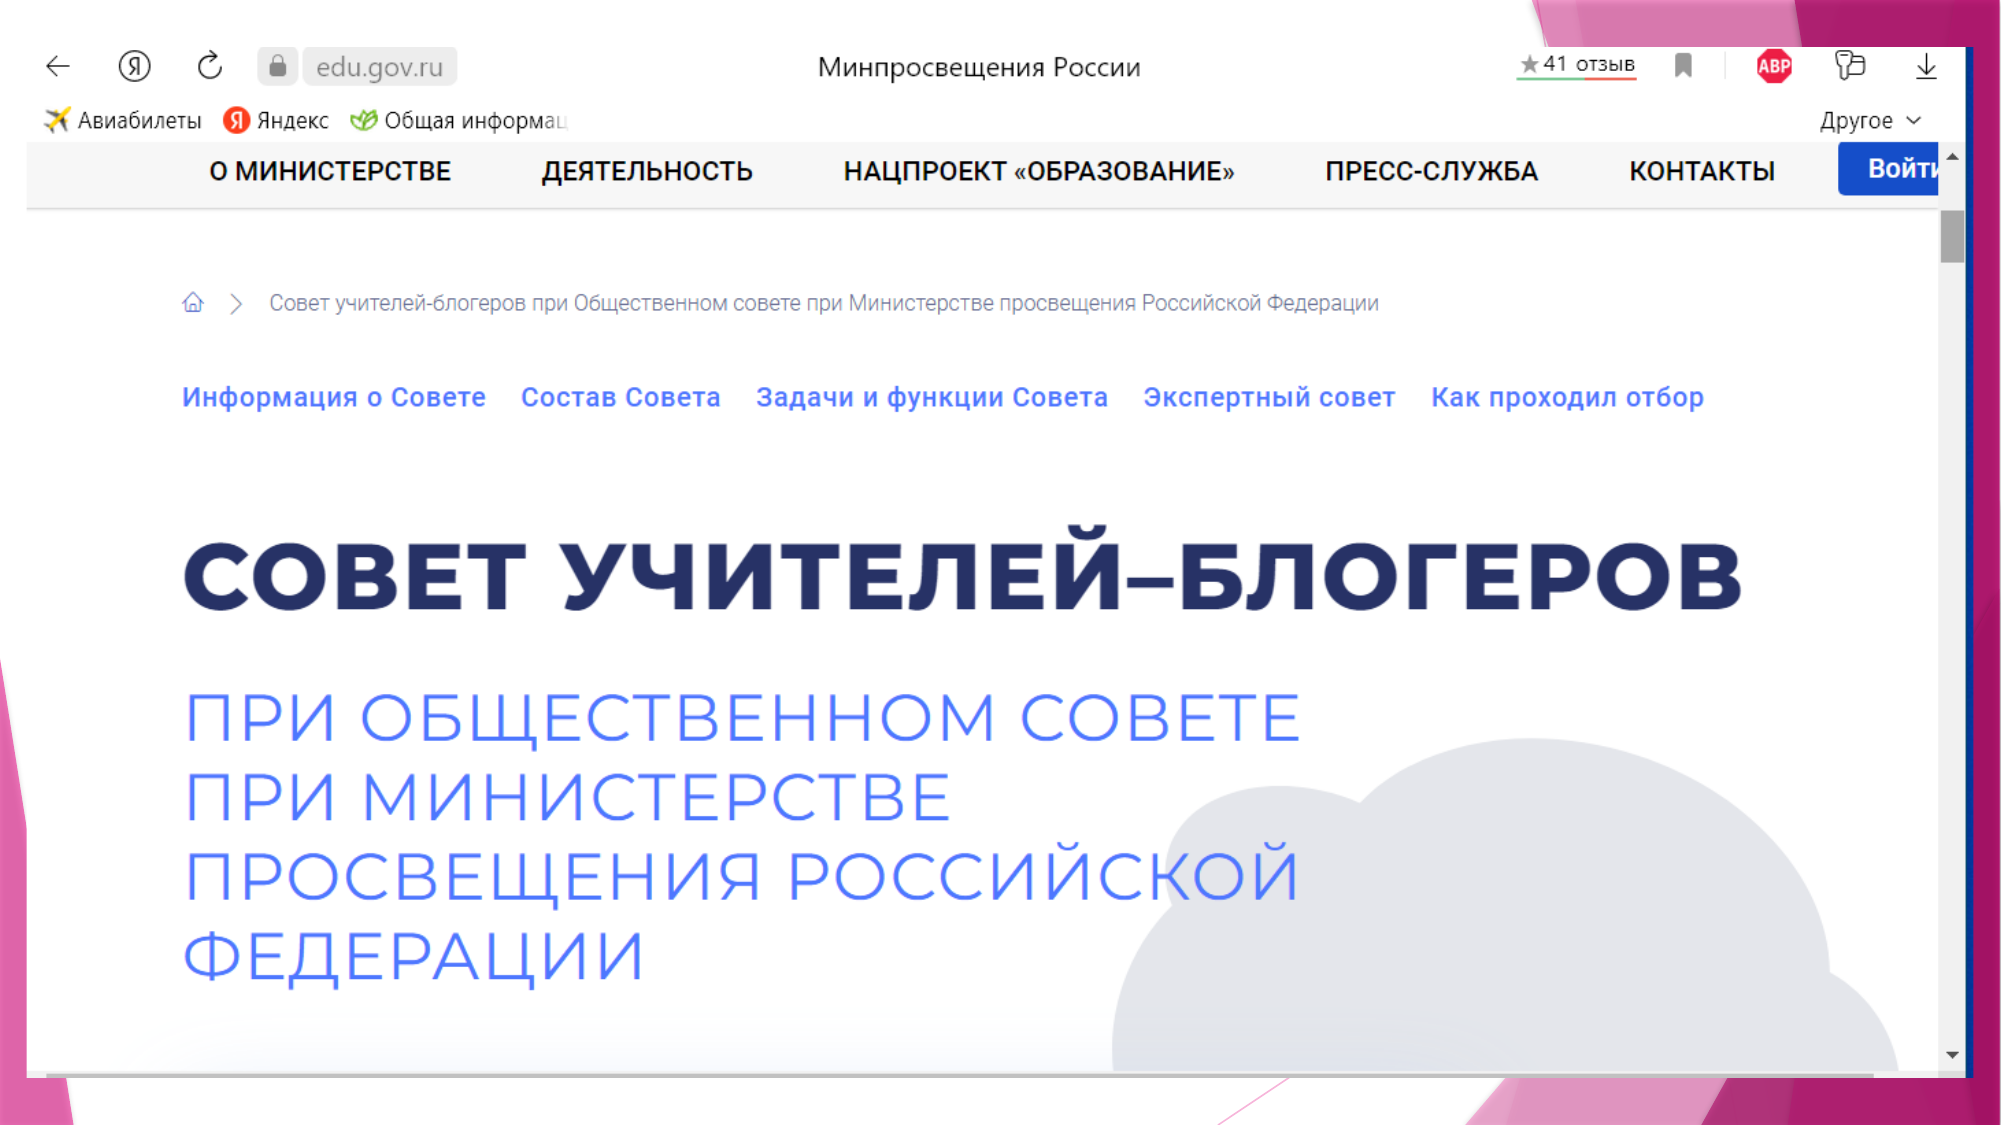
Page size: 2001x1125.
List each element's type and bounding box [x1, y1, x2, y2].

picture [26, 47, 1974, 1078]
